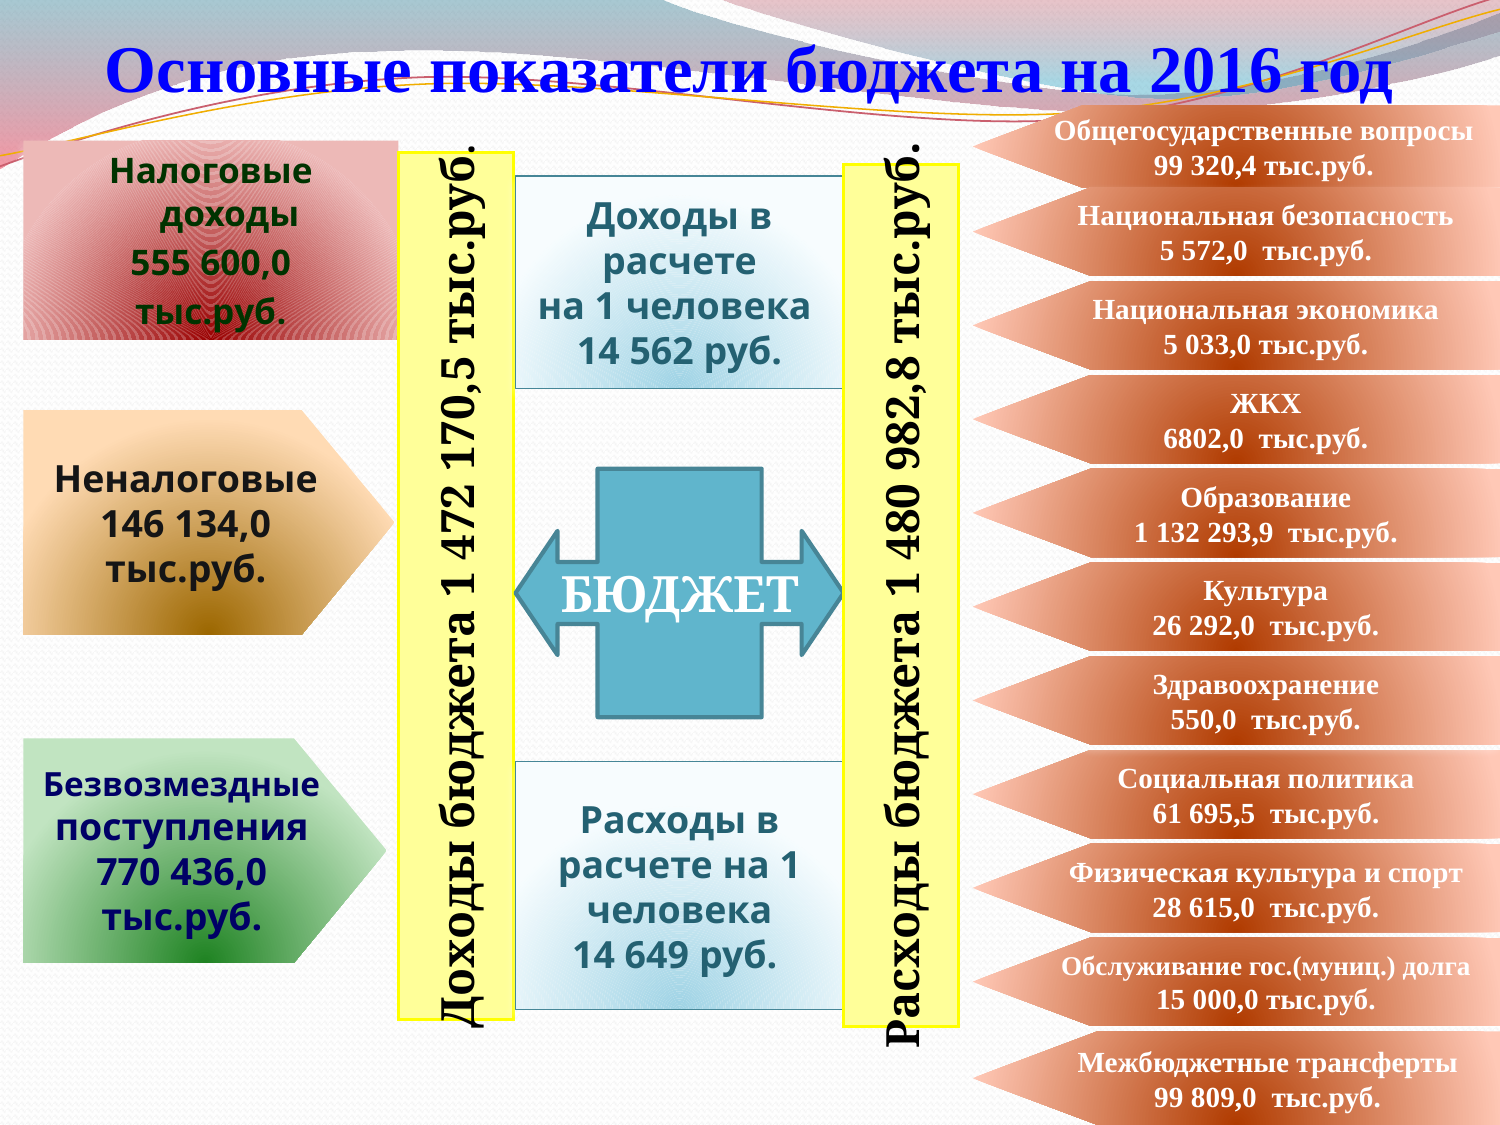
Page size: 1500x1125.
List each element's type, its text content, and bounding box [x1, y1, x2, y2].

table_cell ОБЕСПЕЧЕНИЕ ОБЩЕСТВЕННОГО ПОРЯДКА И ПРОТИВОДЕЙСТВИЕ ПРЕСТУПНОСТИ [508, 763, 514, 1020]
text_box Безвозмездные поступления 770 436,0 тыс.руб. [23, 738, 387, 963]
text_box Национальная безопасность 5 572,0 тыс.руб. [972, 187, 1500, 276]
text_box Национальная экономика 5 033,0 тыс.руб. . [972, 281, 1500, 370]
text_box Образование 1 132 293,9 тыс.руб. [972, 468, 1500, 558]
text_box Общегосударственные вопросы 99 320,4 тыс.руб. [972, 105, 1500, 188]
text_box Расходы в расчете на 1 человека 14 649 руб. [515, 761, 843, 1010]
text_box Расходы бюджета 1 480 982,8 тыс.руб. [843, 164, 959, 1027]
text_box Здравоохранение 550,0 тыс.руб. [972, 656, 1500, 745]
text_box Социальная политика 61 695,5 тыс.руб. [972, 754, 1500, 839]
text_box Культура 26 292,0 тыс.руб. [972, 562, 1500, 651]
table_cell 1 115 425,5 [1081, 751, 1500, 757]
text_box Физическая культура и спорт 28 615,0 тыс.руб. [972, 843, 1500, 933]
text_box Обслуживание гос.(муниц.) долга 15 000,0 тыс.руб. [972, 937, 1500, 1026]
text_box Межбюджетные трансферты 99 809,0 тыс.руб. [972, 1031, 1500, 1125]
text_box Доходы в расчете на 1 человека 14 562 руб. [515, 175, 843, 389]
text_box Доходы бюджета 1 472 170,5 тыс.руб. [398, 152, 514, 1020]
list Налоговые доходы 555 600,0 тыс.руб. [23, 140, 399, 340]
text_box БЮДЖЕТ [513, 466, 843, 720]
table_cell ОБЕСПЕЧЕНИЕ ОБЩЕСТВЕННОГО ПОРЯДКА И ПРОТИВОДЕЙСТВИЕ ПРЕСТУПНОСТИ [508, 177, 514, 398]
text_box ЖКХ 6802,0 тыс.руб. [972, 375, 1500, 464]
title Основные показатели бюджета на 2016 год [0, 0, 1500, 106]
text_box Неналоговые 146 134,0 тыс.руб. [23, 410, 395, 635]
